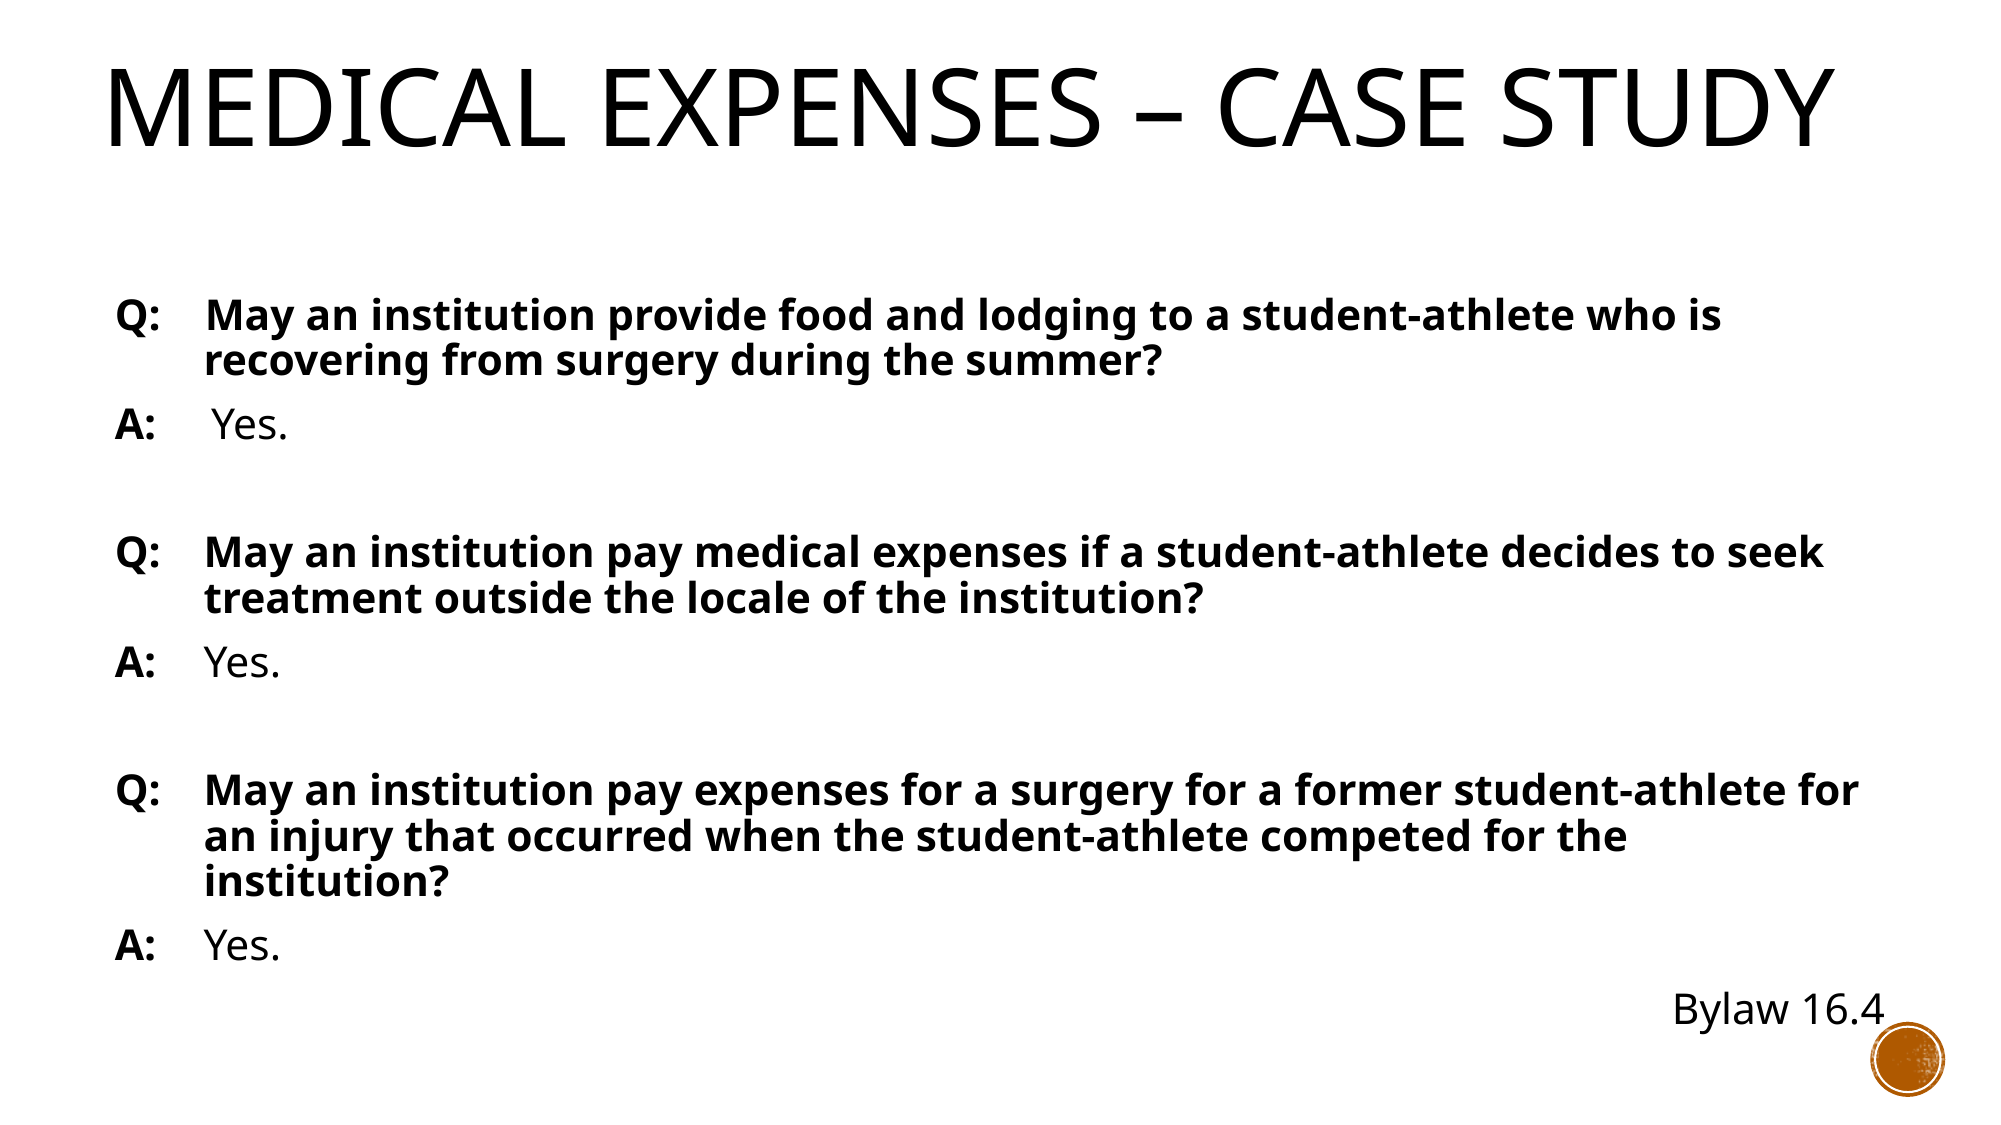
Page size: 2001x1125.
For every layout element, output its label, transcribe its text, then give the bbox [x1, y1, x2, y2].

title Medical EXPENSES – Case study [86, 31, 1887, 192]
list Q: May an institution provide food and lodging to a student-athlete who is recovering from surgery during the summer? A: Yes. Q: May an institution pay medical expenses if a student-athlete decides to seek treatment outside the locale of the institution? A: Yes. Q: May an institution pay expenses for a surgery for a former student-athlete for an injury that occurred when the student-athlete competed for the institution? A: Yes. Bylaw 16.4 [99, 286, 1900, 1047]
